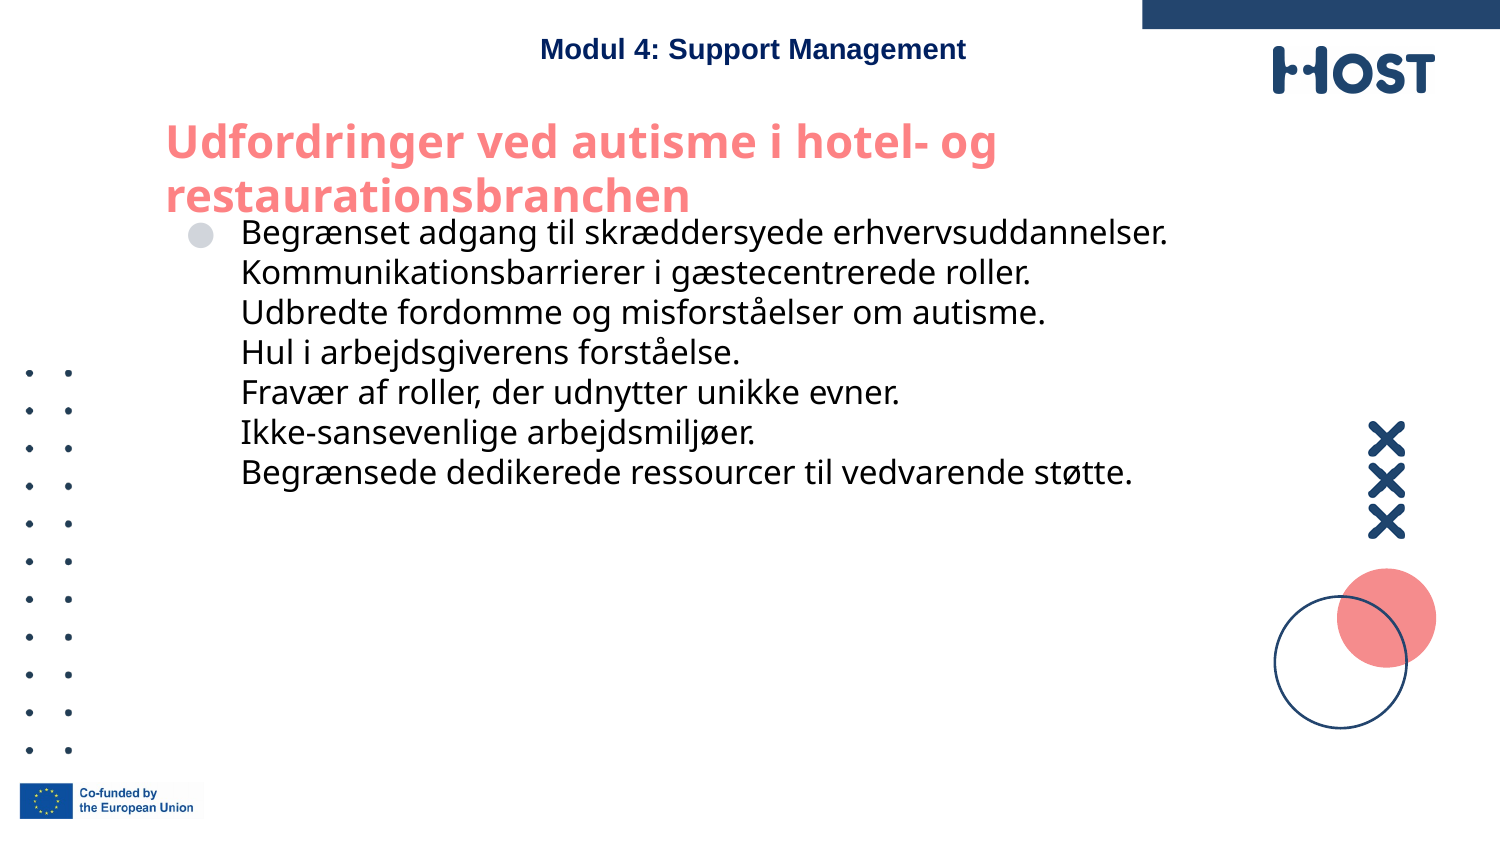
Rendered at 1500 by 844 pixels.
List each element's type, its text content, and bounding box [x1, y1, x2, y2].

title Udfordringer ved autisme i hotel- og restaurationsbranchen [150, 97, 1237, 212]
list Begrænset adgang til skræddersyede erhvervsuddannelser. Kommunikationsbarrierer i gæstecentrerede roller. Udbredte fordomme og misforståelser om autisme. Hul i arbejdsgiverens forståelse. Fravær af roller, der udnytter unikke evner. Ikke-sansevenlige arbejdsmiljøer. Begrænsede dedikerede ressourcer til vedvarende støtte. [150, 122, 1295, 783]
picture [0, 370, 204, 820]
text_box Modul 4: Support Management [525, 10, 1054, 73]
picture [1273, 46, 1435, 94]
picture [1368, 421, 1405, 539]
